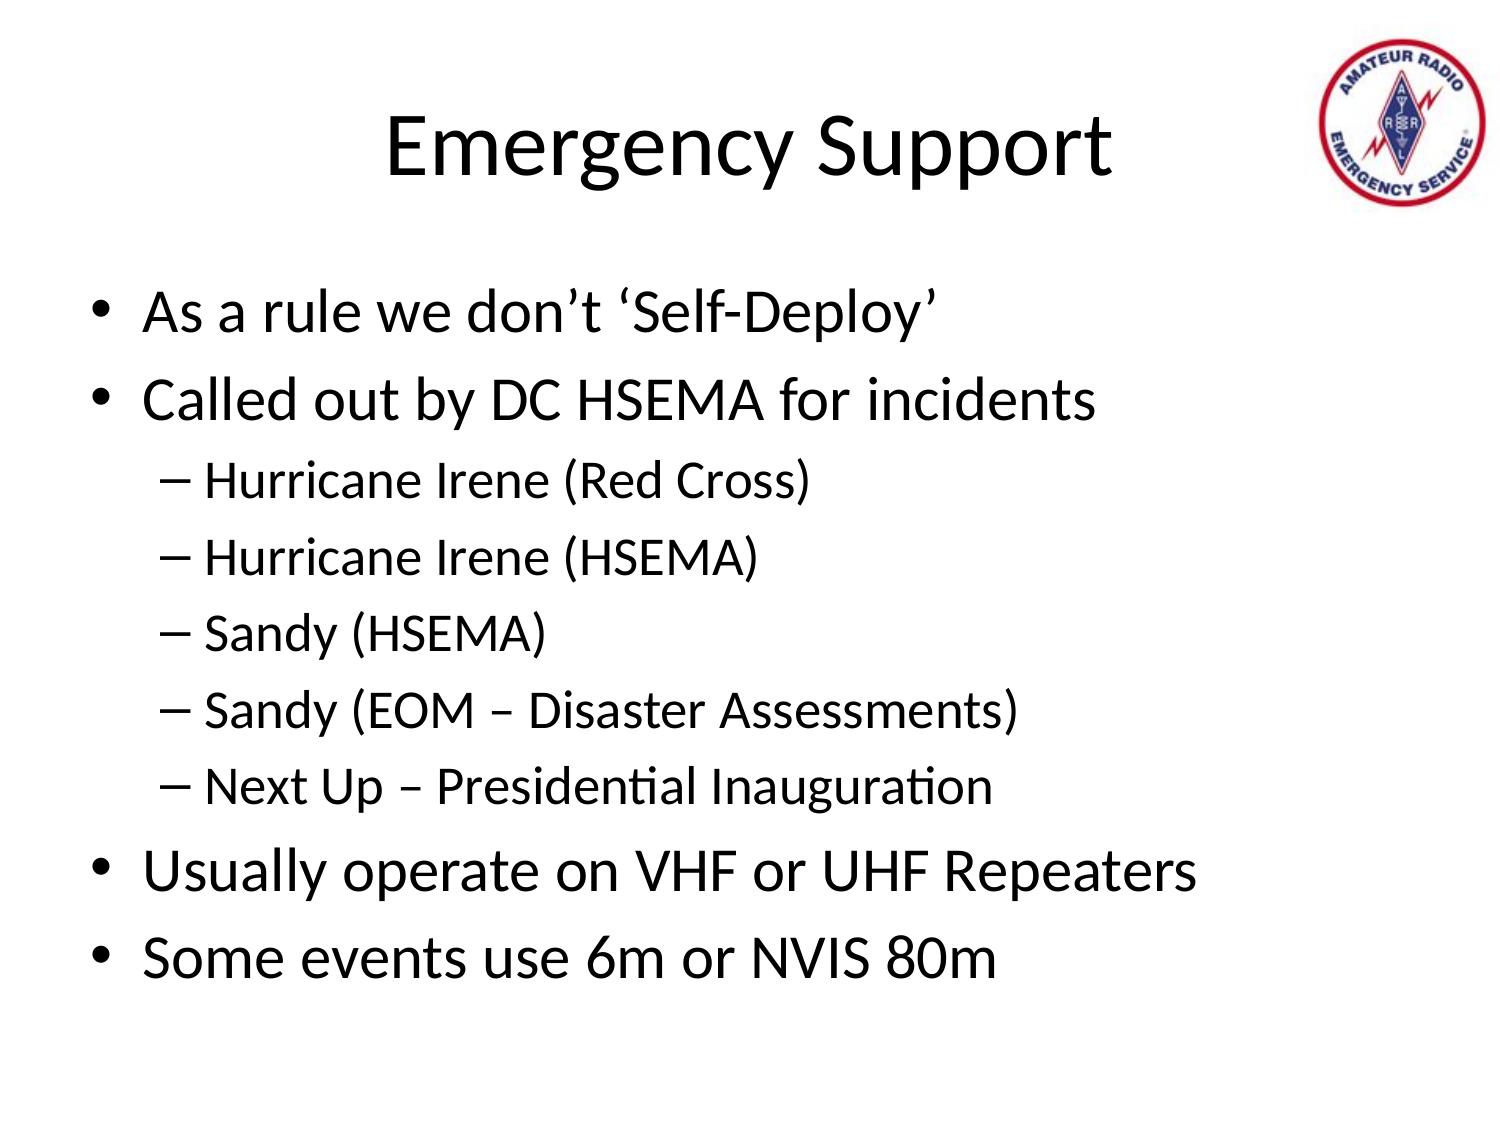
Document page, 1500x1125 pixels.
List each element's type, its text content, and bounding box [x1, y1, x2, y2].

title Emergency Support [75, 45, 1425, 233]
list As a rule we don’t ‘Self-Deploy’ Called out by DC HSEMA for incidents Hurricane Irene (Red Cross) Hurricane Irene (HSEMA) Sandy (HSEMA) Sandy (EOM – Disaster Assessments) Next Up – Presidential Inauguration Usually operate on VHF or UHF Repeaters Some events use 6m or NVIS 80m [75, 262, 1425, 1005]
picture [1304, 24, 1500, 213]
